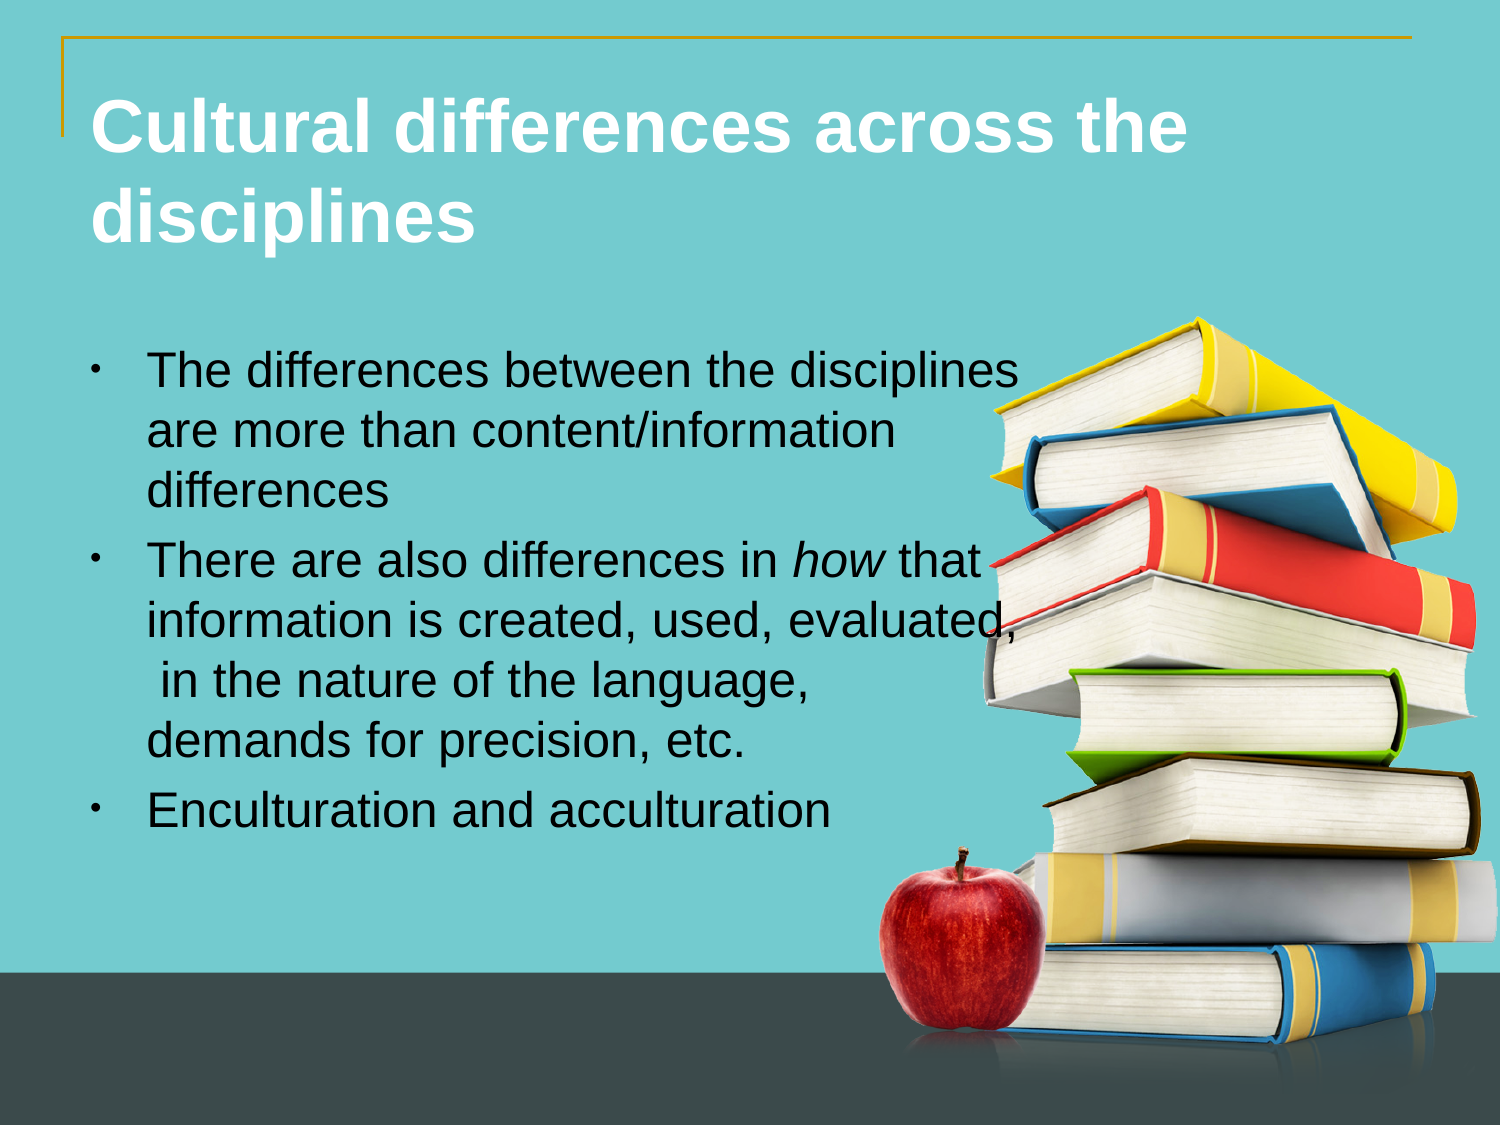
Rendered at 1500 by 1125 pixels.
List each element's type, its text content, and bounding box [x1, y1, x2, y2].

list Cultural differences across the disciplines The differences between the disciplines are more than content/information differences There are also differences in how that information is created, used, evaluated, in the nature of the language, demands for precision, etc. Enculturation and acculturation [74, 70, 1376, 238]
picture [878, 316, 1500, 1094]
